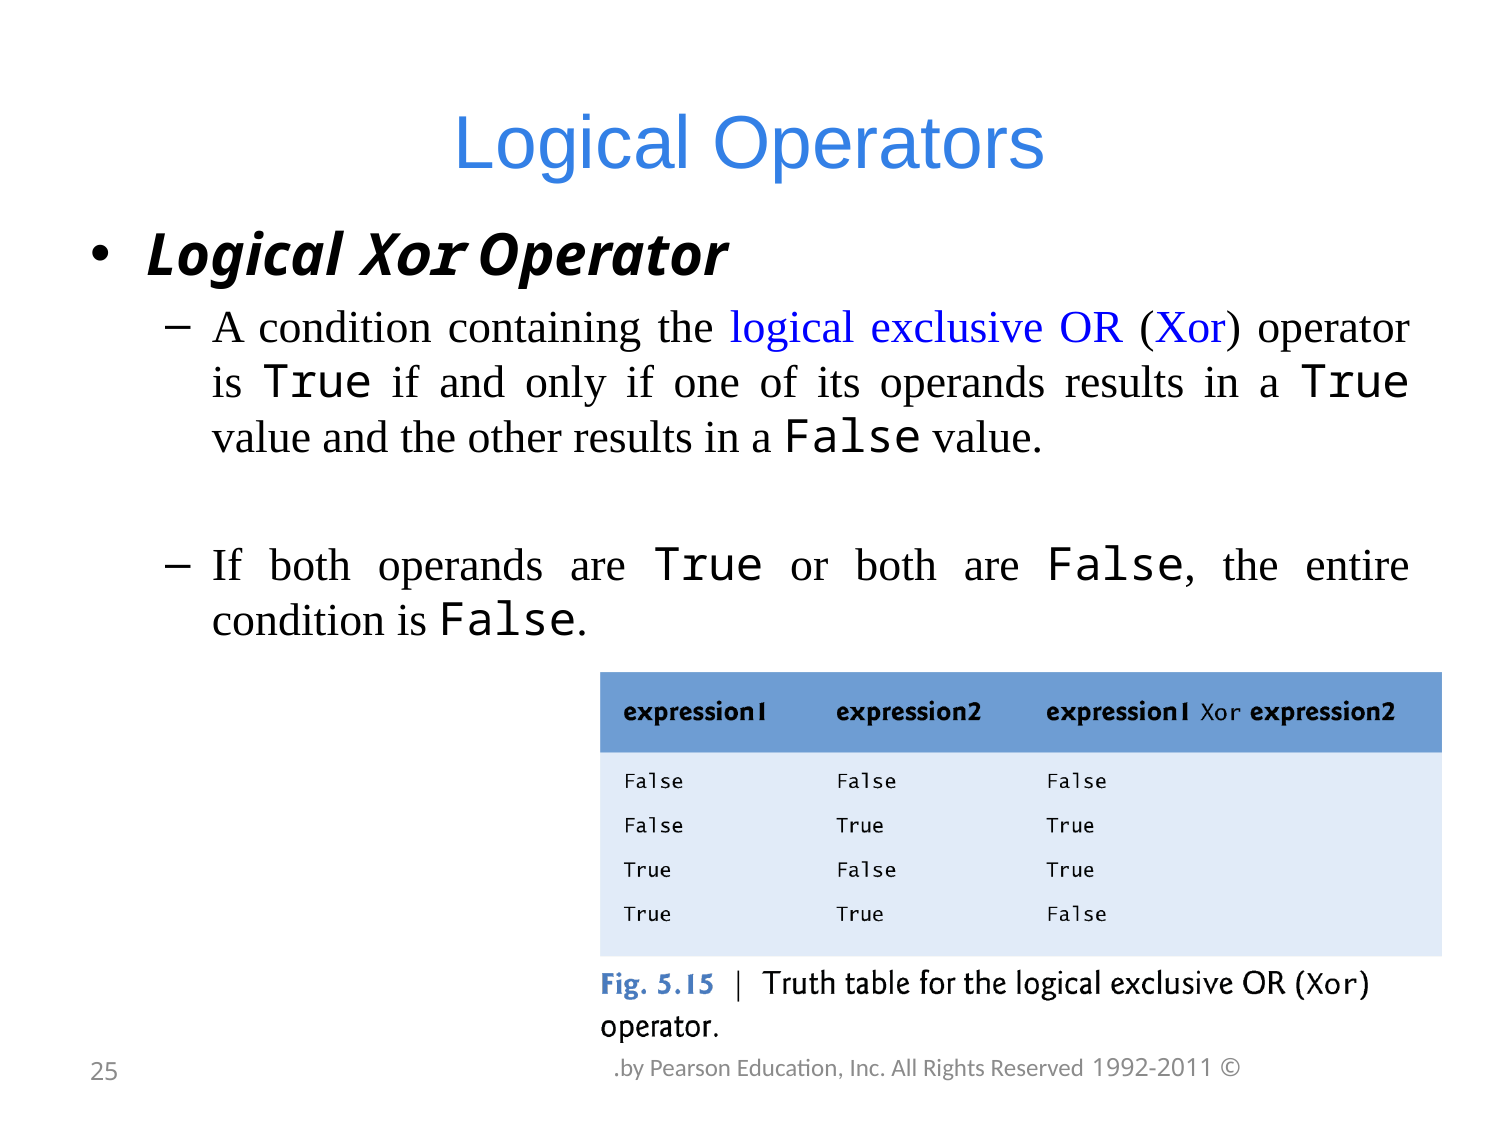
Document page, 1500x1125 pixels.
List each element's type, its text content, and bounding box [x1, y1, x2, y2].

title Logical Operators [75, 45, 1425, 209]
footer © 1992-2011 by Pearson Education, Inc. All Rights Reserved. [431, 1046, 1424, 1087]
list Logical Xor Operator A condition containing the logical exclusive OR (Xor) operator is True if and only if one of its operands results in a True value and the other results in a False value. If both operands are True or both are False, the entire condition is False. [75, 209, 1425, 953]
slide_number 25 [75, 1042, 425, 1103]
picture [587, 602, 1451, 1059]
